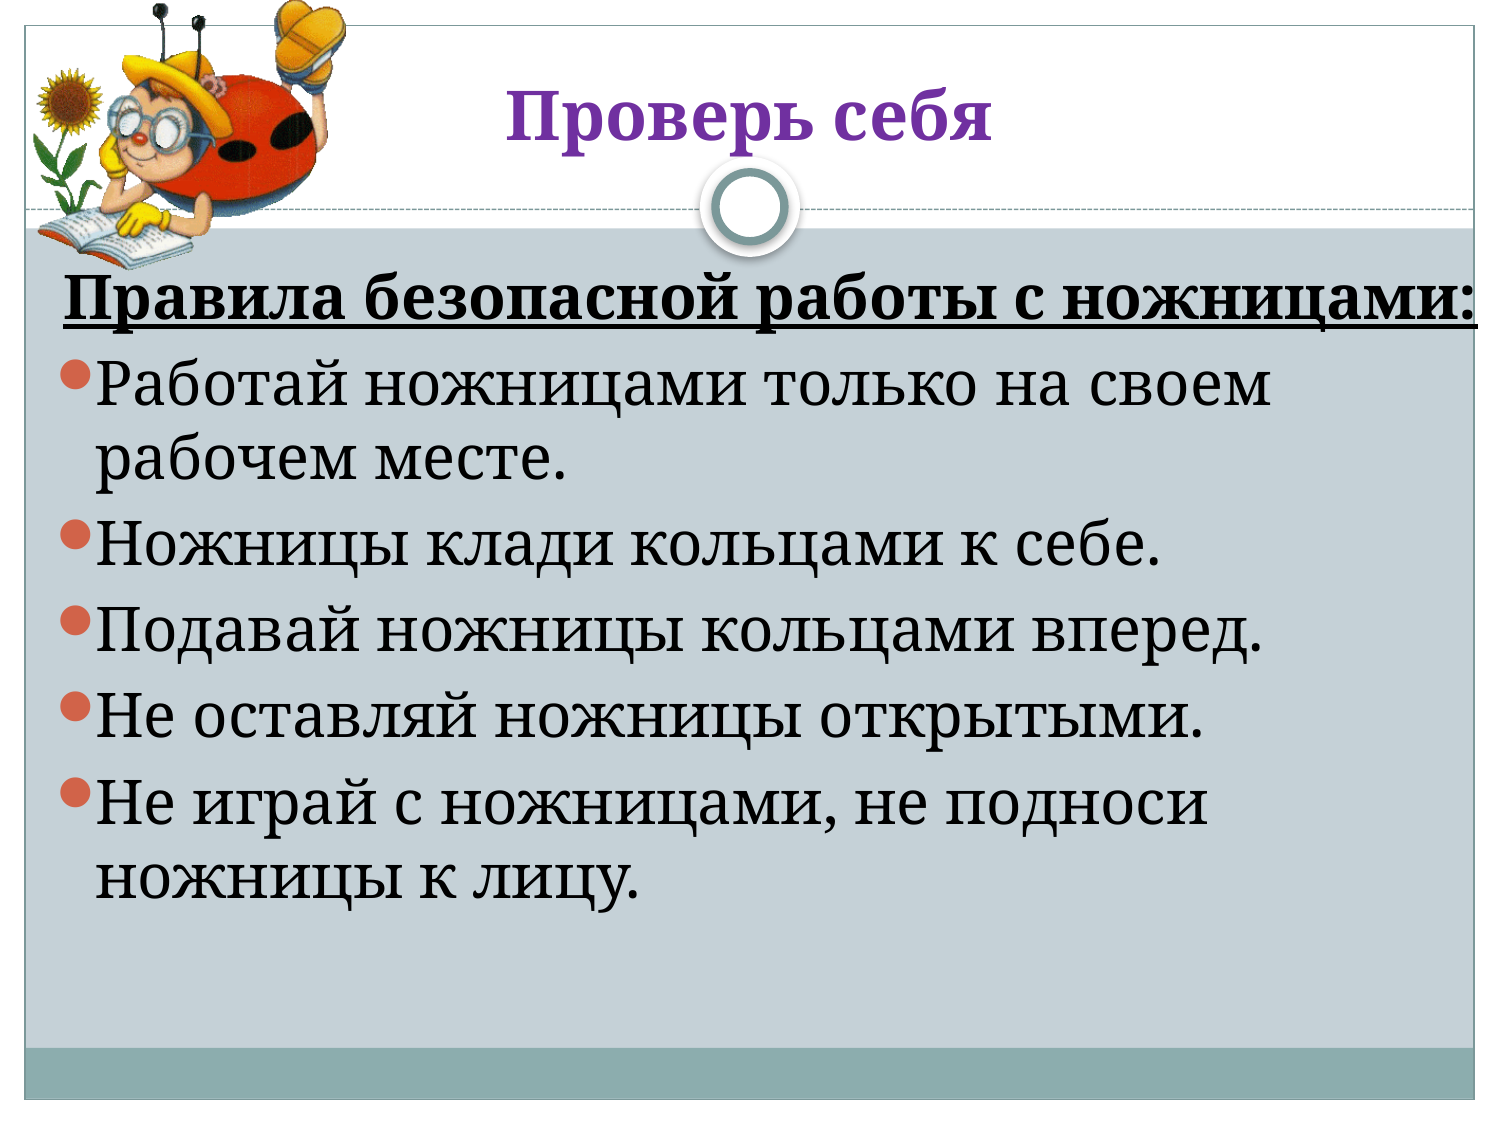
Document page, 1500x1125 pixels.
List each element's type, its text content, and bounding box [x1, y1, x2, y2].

title Проверь себя [351, 37, 1450, 162]
picture [29, 0, 346, 272]
list Правила безопасной работы с ножницами: Работай ножницами только на своем рабочем месте. Ножницы клади кольцами к себе. Подавай ножницы кольцами вперед. Не оставляй ножницы открытыми. Не играй с ножницами, не подноси ножницы к лицу. [41, 250, 1500, 1001]
